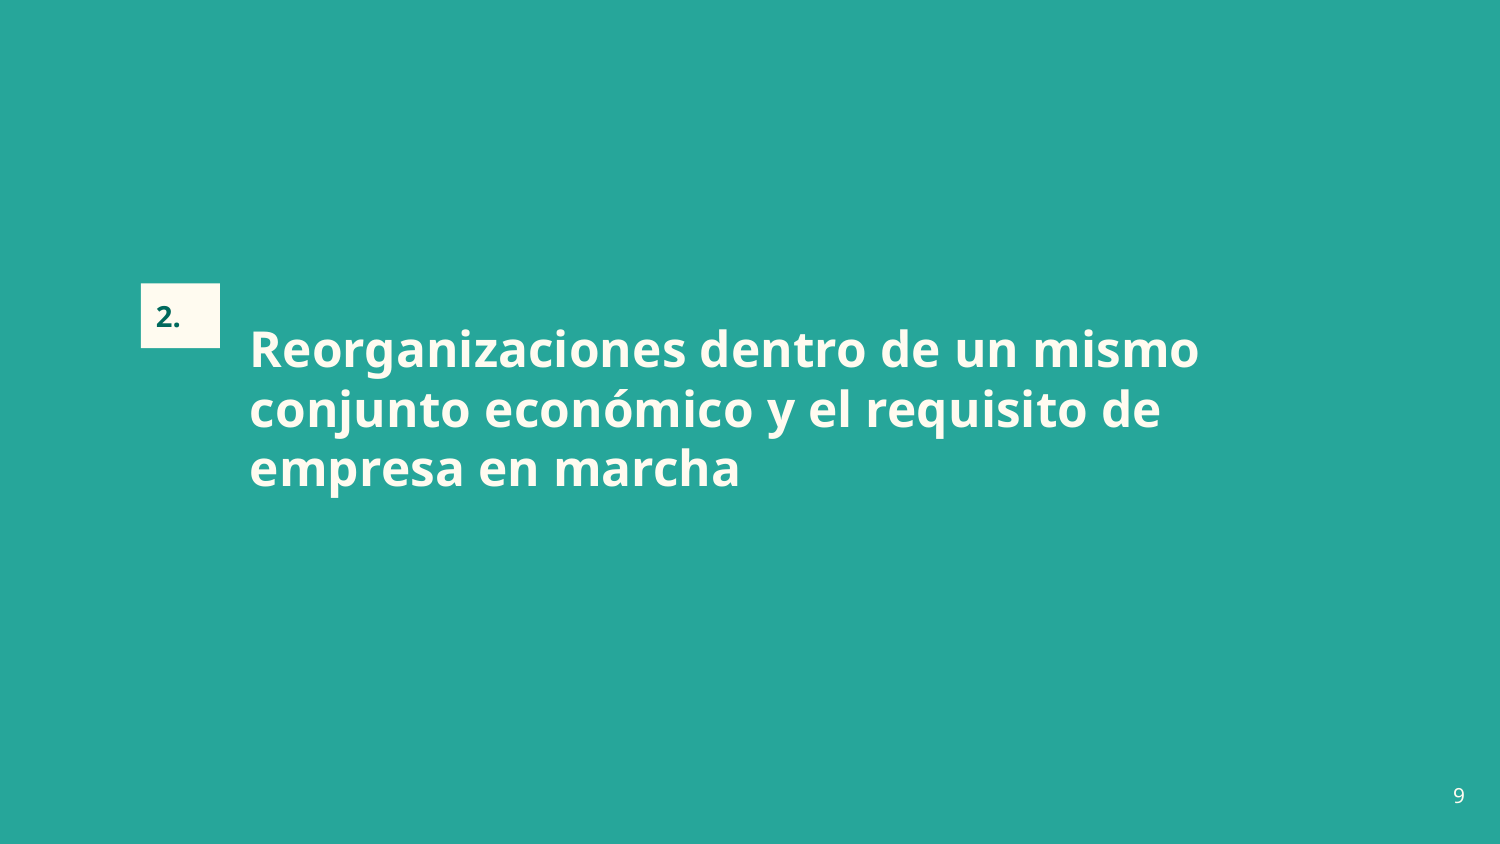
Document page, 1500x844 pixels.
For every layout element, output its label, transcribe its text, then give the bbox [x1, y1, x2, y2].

text_box 2. [140, 283, 220, 349]
slide_number ‹#› [1389, 764, 1480, 830]
title Reorganizaciones dentro de un mismo conjunto económico y el requisito de empresa en marcha [234, 302, 1360, 513]
